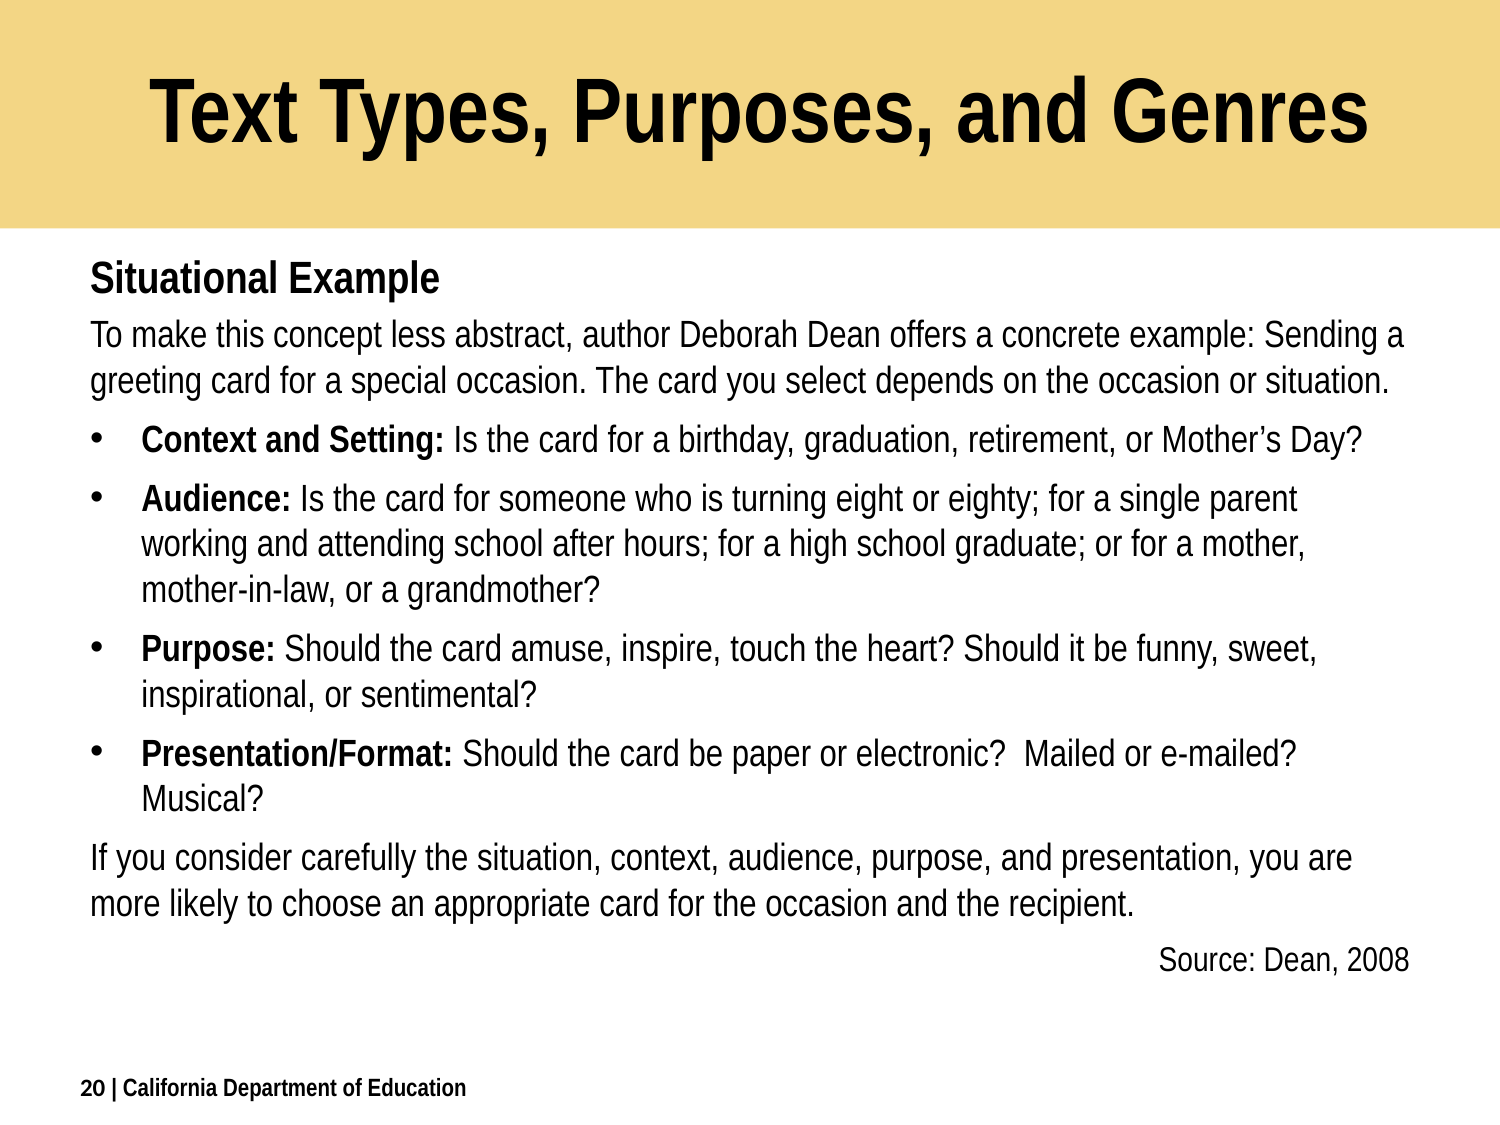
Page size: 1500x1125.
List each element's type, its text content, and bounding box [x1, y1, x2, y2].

title Text Types, Purposes, and Genres [0, 11, 1500, 200]
slide_number 20 [55, 1064, 121, 1124]
list Situational Example To make this concept less abstract, author Deborah Dean offers a concrete example: Sending a greeting card for a special occasion. The card you select depends on the occasion or situation. Context and Setting: Is the card for a birthday, graduation, retirement, or Mother’s Day? Audience: Is the card for someone who is turning eight or eighty; for a single parent working and attending school after hours; for a high school graduate; or for a mother, mother-in-law, or a grandmother? Purpose: Should the card amuse, inspire, touch the heart? Should it be funny, sweet, inspirational, or sentimental? Presentation/Format: Should the card be paper or electronic? Mailed or e-mailed? Musical? If you consider carefully the situation, context, audience, purpose, and presentation, you are more likely to choose an appropriate card for the occasion and the recipient. Source: Dean, 2008 [75, 240, 1425, 1054]
footer | California Department of Education [121, 1064, 699, 1124]
